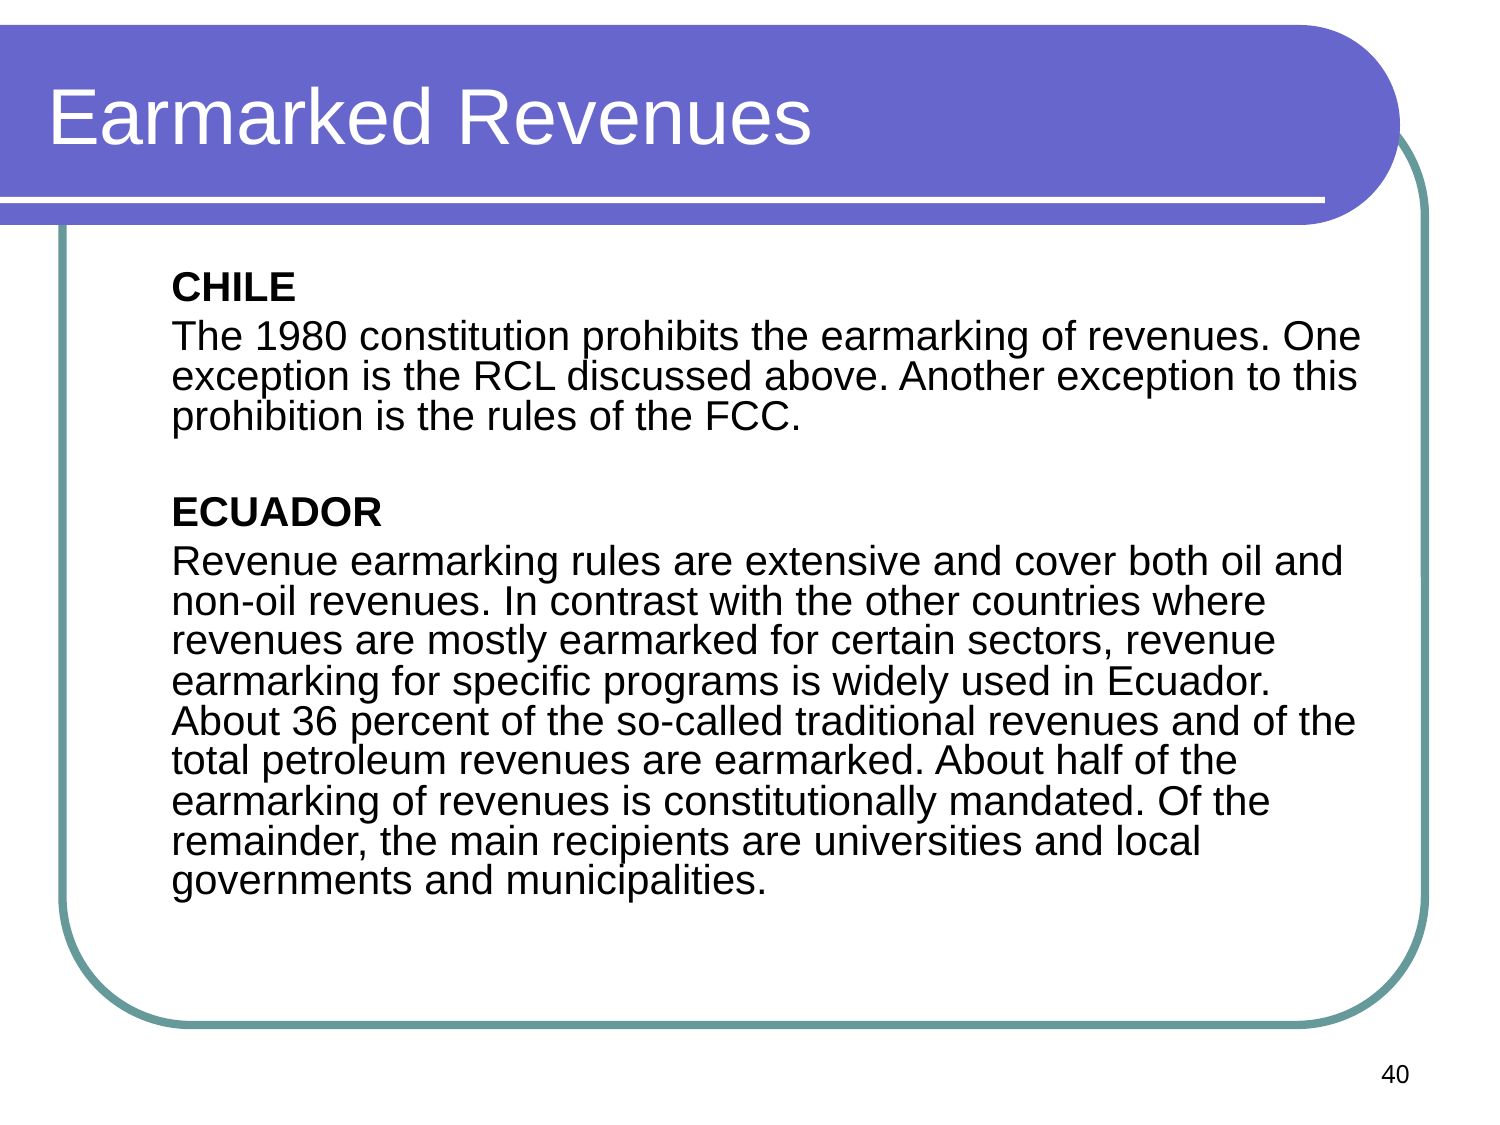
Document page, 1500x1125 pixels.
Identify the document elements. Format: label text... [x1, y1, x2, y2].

title Earmarked Revenues [31, 37, 1348, 188]
slide_number 40 [1074, 1024, 1426, 1101]
list CHILE The 1980 constitution prohibits the earmarking of revenues. One exception is the RCL discussed above. Another exception to this prohibition is the rules of the FCC. ECUADOR Revenue earmarking rules are extensive and cover both oil and non-oil revenues. In contrast with the other countries where revenues are mostly earmarked for certain sectors, revenue earmarking for specific programs is widely used in Ecuador. About 36 percent of the so-called traditional revenues and of the total petroleum revenues are earmarked. About half of the earmarking of revenues is constitutionally mandated. Of the remainder, the main recipients are universities and local governments and municipalities. [99, 262, 1401, 988]
